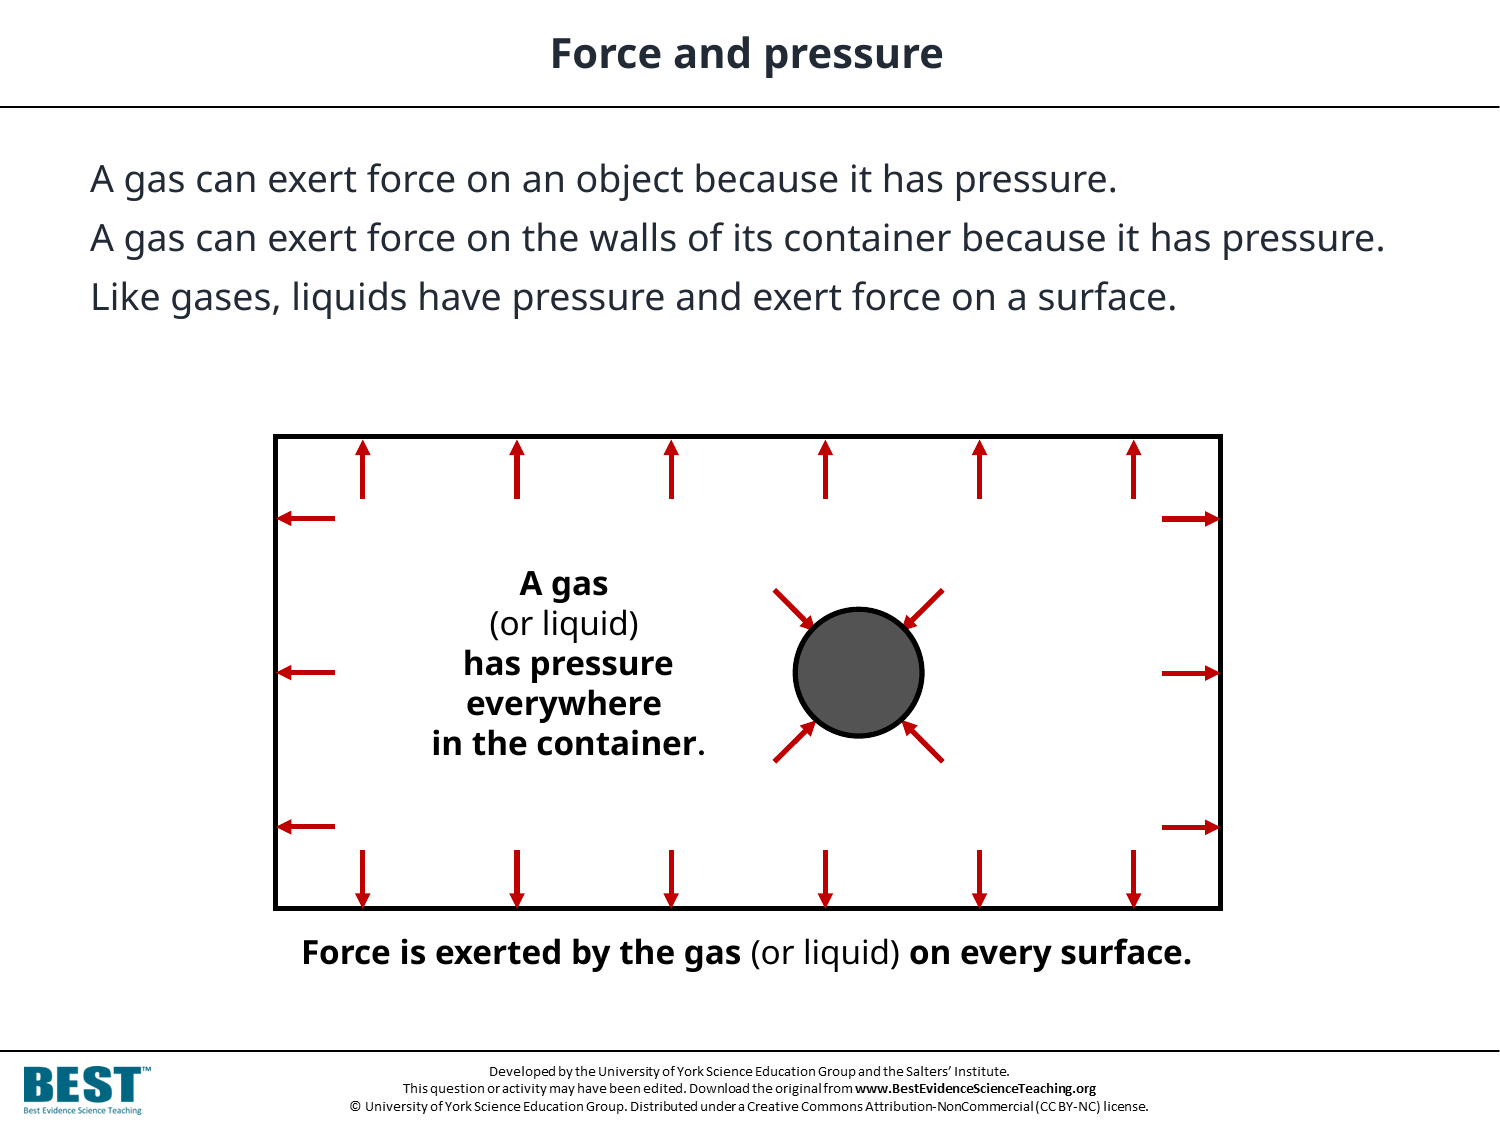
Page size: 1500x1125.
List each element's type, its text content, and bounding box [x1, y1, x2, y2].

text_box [129, 436, 1364, 980]
picture [0, 106, 1500, 1125]
text_box Force and pressure [23, 4, 1471, 99]
